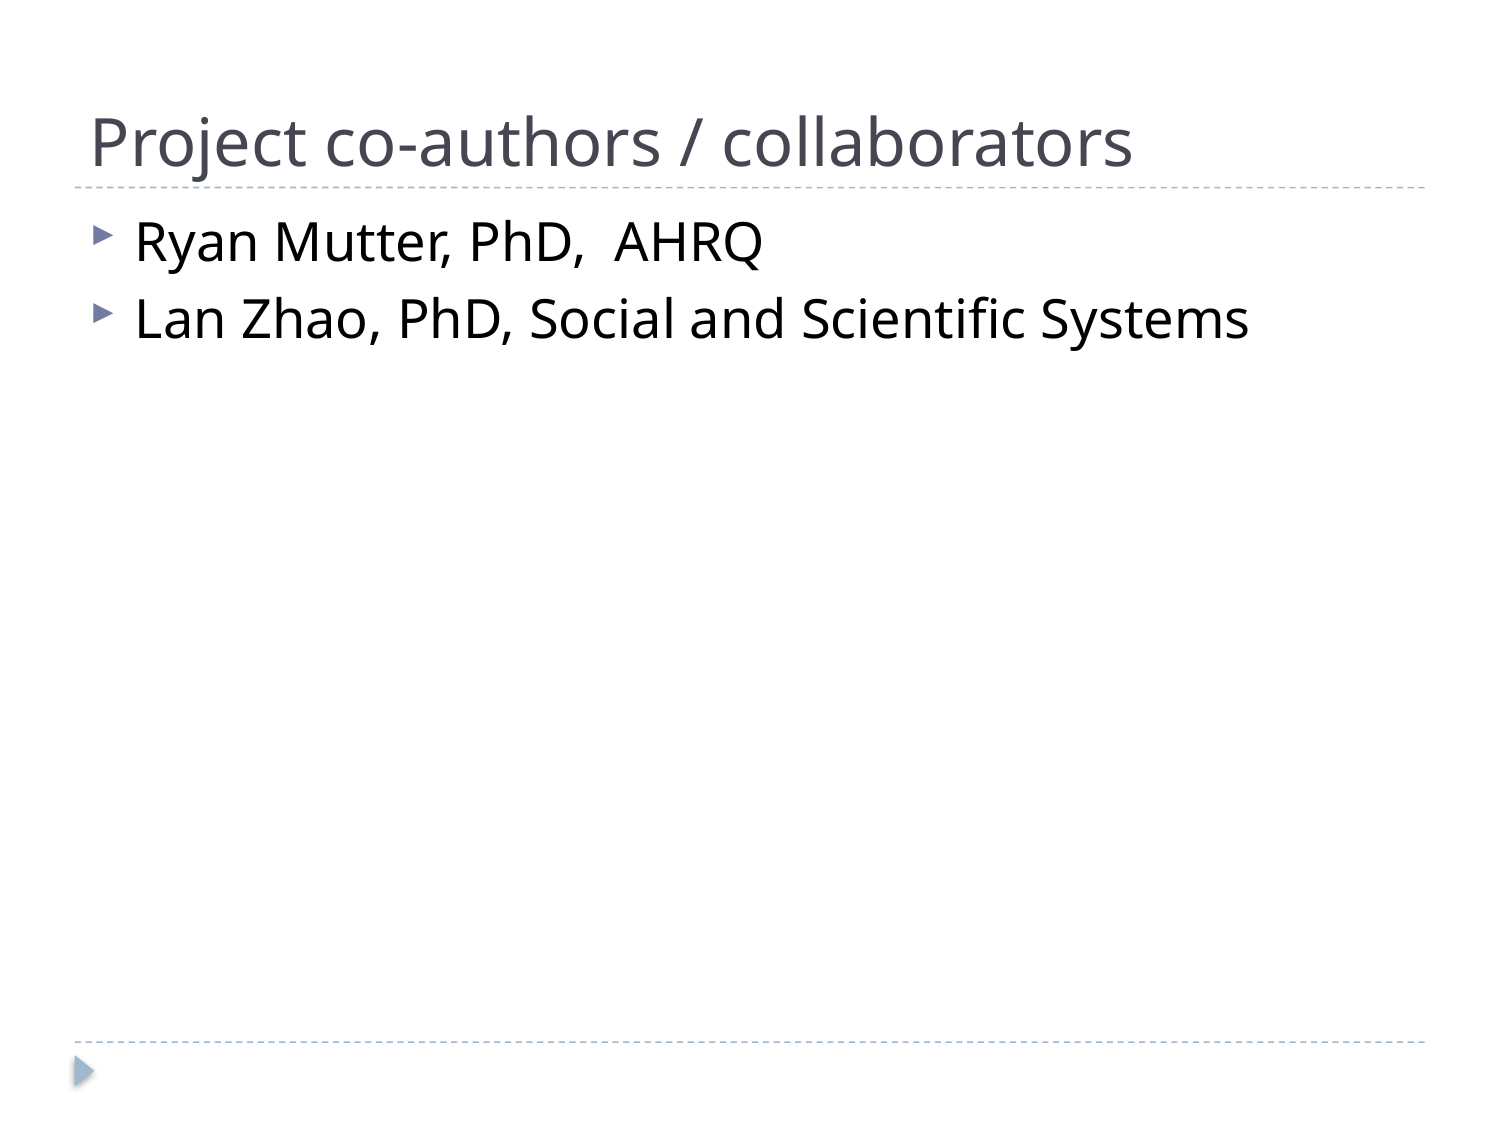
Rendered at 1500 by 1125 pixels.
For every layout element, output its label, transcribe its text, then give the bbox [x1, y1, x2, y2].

title Project co-authors / collaborators [75, 24, 1425, 188]
list Ryan Mutter, PhD, AHRQ Lan Zhao, PhD, Social and Scientific Systems [75, 200, 1425, 1010]
